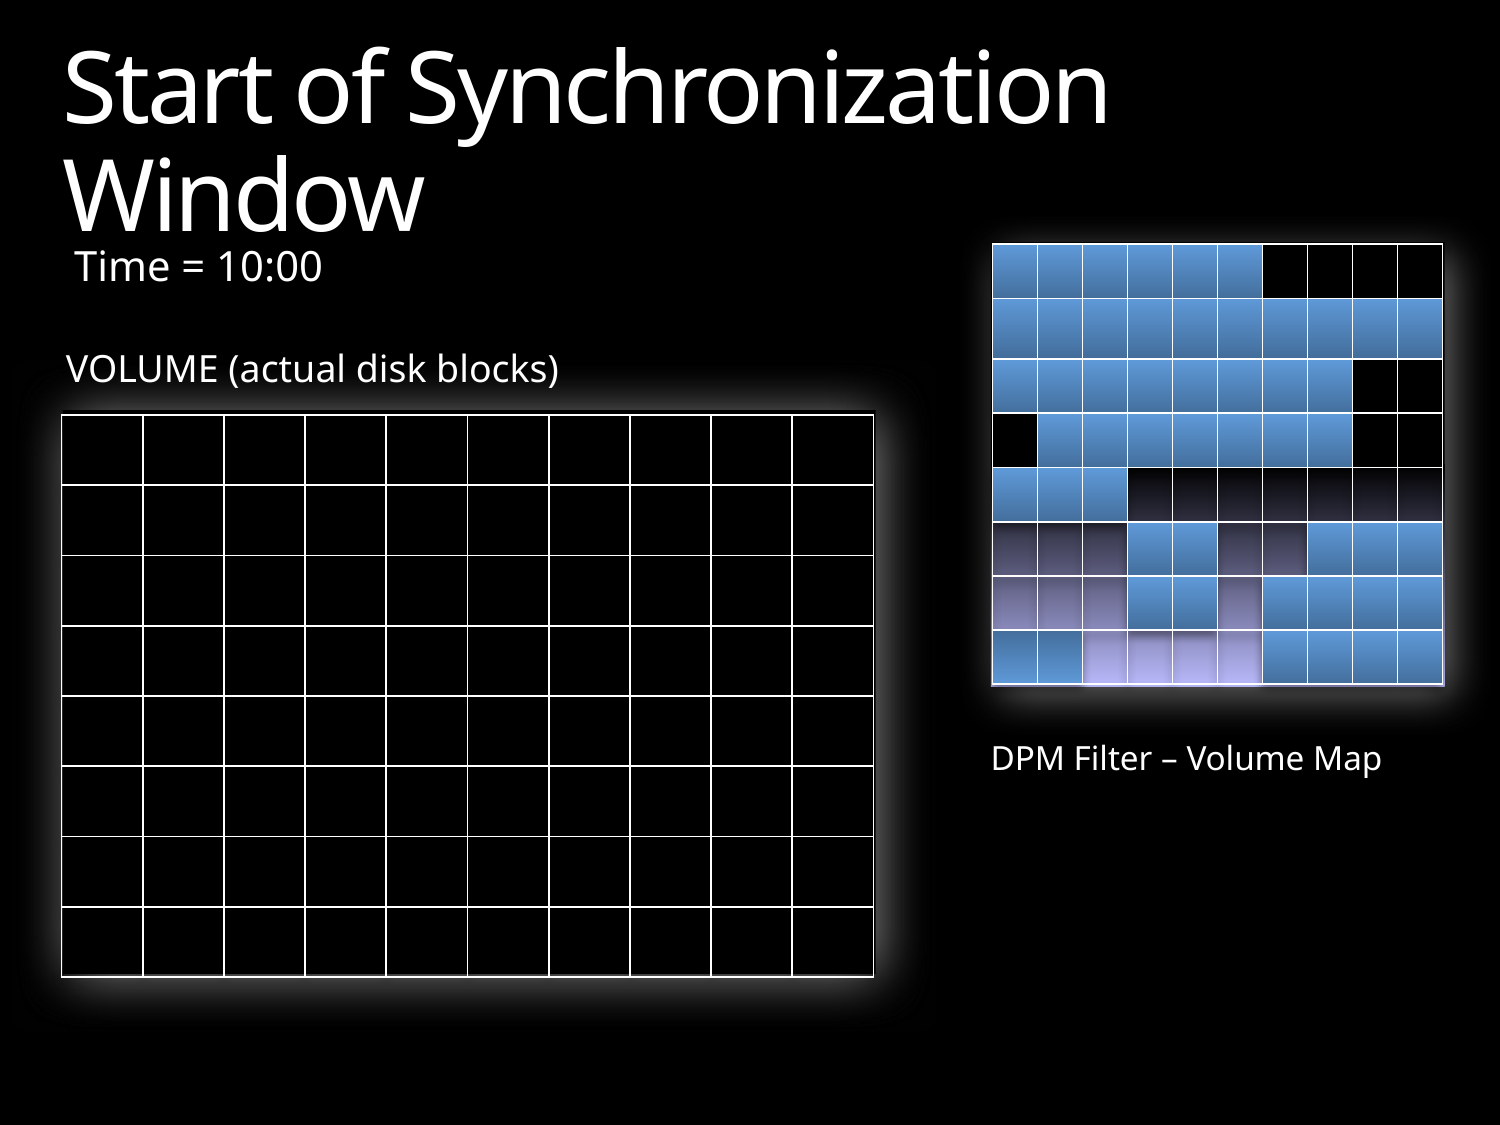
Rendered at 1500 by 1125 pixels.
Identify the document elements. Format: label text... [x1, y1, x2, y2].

table_cell [993, 414, 1037, 467]
table_cell [1398, 523, 1442, 575]
table_cell [550, 486, 629, 555]
table_cell [468, 837, 548, 906]
table_cell [62, 486, 142, 555]
table_cell [1083, 577, 1127, 629]
table_header [468, 416, 548, 484]
table_header [1308, 245, 1352, 298]
table_cell [144, 486, 223, 555]
table_cell [1398, 360, 1442, 412]
table_cell [1038, 523, 1082, 575]
table_cell [1173, 468, 1217, 521]
table_cell [993, 468, 1037, 521]
table_header [144, 416, 223, 484]
table_header [993, 245, 1037, 298]
table_cell [387, 767, 467, 836]
table_cell [225, 697, 304, 765]
table_cell [225, 486, 304, 555]
table_cell [62, 908, 142, 976]
table_cell [793, 627, 873, 695]
table_header [1353, 245, 1397, 298]
table_cell [1128, 360, 1172, 412]
table_cell [62, 556, 142, 625]
table_cell [1353, 299, 1397, 358]
table_header [1173, 245, 1217, 298]
text_box DPM Filter – Volume Map [975, 729, 1399, 784]
table_cell [306, 556, 385, 625]
table_cell [1308, 360, 1352, 412]
table_cell [306, 627, 385, 695]
table_cell [468, 767, 548, 836]
table_cell [1218, 523, 1262, 575]
table_cell [631, 627, 710, 695]
table_cell [387, 556, 467, 625]
table_header [1038, 245, 1082, 298]
table_cell [1263, 468, 1307, 521]
table_cell [550, 908, 629, 976]
table_header [631, 416, 710, 484]
table_cell [144, 556, 223, 625]
table_cell [550, 697, 629, 765]
table_cell [144, 837, 223, 906]
table_header [387, 416, 467, 484]
table_header [306, 416, 385, 484]
table_cell [1398, 577, 1442, 629]
table_cell [993, 360, 1037, 412]
table_cell [225, 627, 304, 695]
table_cell [712, 556, 791, 625]
table_cell [1083, 414, 1127, 467]
table_cell [1353, 631, 1397, 683]
table_cell [712, 486, 791, 555]
table_cell [993, 577, 1037, 629]
table_cell [550, 837, 629, 906]
table_cell [387, 837, 467, 906]
table_cell [1263, 414, 1307, 467]
table_cell [1218, 414, 1262, 467]
text_box Time = 10:00 [59, 232, 339, 297]
table_cell [1038, 631, 1082, 683]
table_cell [468, 697, 548, 765]
table_cell [225, 837, 304, 906]
table_cell [144, 697, 223, 765]
table_cell [387, 486, 467, 555]
table_cell [225, 767, 304, 836]
table_cell [1173, 299, 1217, 358]
table_cell [793, 556, 873, 625]
table_header [793, 416, 873, 484]
table_cell [1263, 631, 1307, 683]
table_cell [1173, 631, 1217, 683]
table_cell [1263, 360, 1307, 412]
table_cell [631, 697, 710, 765]
table_cell [1128, 523, 1172, 575]
table_cell [1308, 468, 1352, 521]
table_cell [631, 908, 710, 976]
text_box [62, 410, 876, 416]
table_cell [1038, 299, 1082, 358]
table_cell [1353, 414, 1397, 467]
table_cell [468, 908, 548, 976]
table_cell [306, 767, 385, 836]
table_cell [1083, 299, 1127, 358]
table_cell [712, 837, 791, 906]
table_cell [1173, 577, 1217, 629]
table_cell [1173, 414, 1217, 467]
table_cell [468, 556, 548, 625]
table_cell [631, 486, 710, 555]
table_cell [468, 486, 548, 555]
table_cell [631, 767, 710, 836]
table_cell [993, 523, 1037, 575]
table_cell [1353, 360, 1397, 412]
table_cell [1083, 523, 1127, 575]
table_cell [1308, 414, 1352, 467]
table_cell [1308, 523, 1352, 575]
table_cell [1128, 468, 1172, 521]
table_cell [1398, 631, 1442, 683]
table_cell [62, 627, 142, 695]
table_cell [144, 908, 223, 976]
table_header [550, 416, 629, 484]
table_cell [1173, 360, 1217, 412]
table_cell [712, 627, 791, 695]
table_cell [1218, 468, 1262, 521]
table_cell [1398, 299, 1442, 358]
table_cell [306, 486, 385, 555]
table_header [225, 416, 304, 484]
table_cell [1398, 468, 1442, 521]
table_cell [712, 908, 791, 976]
table_cell [1308, 299, 1352, 358]
table_cell [793, 837, 873, 906]
table_cell [1038, 468, 1082, 521]
table_cell [1083, 360, 1127, 412]
table_header [1128, 245, 1172, 298]
table_cell [62, 697, 142, 765]
table_header [1263, 245, 1307, 298]
table_cell [1218, 299, 1262, 358]
table_cell [62, 837, 142, 906]
table_cell [62, 767, 142, 836]
table_cell [1218, 631, 1262, 683]
table_header [1398, 245, 1442, 298]
table_cell [1128, 577, 1172, 629]
table_cell [1083, 631, 1127, 683]
table_cell [1218, 577, 1262, 629]
table_cell [793, 486, 873, 555]
table_cell [225, 556, 304, 625]
table_header [62, 416, 142, 484]
title Start of Synchronization Window [62, 37, 1438, 147]
table_cell [306, 837, 385, 906]
table_cell [1263, 299, 1307, 358]
table_cell [993, 299, 1037, 358]
table_cell [306, 908, 385, 976]
table_cell [468, 627, 548, 695]
table_cell [793, 908, 873, 976]
table_cell [793, 697, 873, 765]
table_cell [1263, 523, 1307, 575]
table_cell [712, 767, 791, 836]
table_cell [387, 627, 467, 695]
table_cell [1353, 468, 1397, 521]
table_cell [1308, 631, 1352, 683]
table_cell [1263, 577, 1307, 629]
table_cell [993, 631, 1037, 683]
table_header [1083, 245, 1127, 298]
table_cell [1083, 468, 1127, 521]
table_cell [712, 697, 791, 765]
table_cell [1038, 360, 1082, 412]
table_cell [631, 556, 710, 625]
table_cell [1353, 577, 1397, 629]
table_cell [631, 837, 710, 906]
table_cell [1128, 631, 1172, 683]
table_cell [306, 697, 385, 765]
table_cell [1308, 577, 1352, 629]
table_cell [144, 767, 223, 836]
table_cell [1038, 577, 1082, 629]
table_cell [387, 697, 467, 765]
table_cell [1353, 523, 1397, 575]
table_cell [144, 627, 223, 695]
table_cell [1128, 414, 1172, 467]
table_cell [225, 908, 304, 976]
table_header [1218, 245, 1262, 298]
table_cell [1038, 414, 1082, 467]
table_cell [1398, 414, 1442, 467]
table_cell [1173, 523, 1217, 575]
text_box VOLUME (actual disk blocks) [50, 337, 575, 398]
table_cell [1128, 299, 1172, 358]
table_cell [550, 627, 629, 695]
table_header [712, 416, 791, 484]
table_cell [550, 556, 629, 625]
table_cell [793, 767, 873, 836]
table_cell [1218, 360, 1262, 412]
table_cell [550, 767, 629, 836]
table_cell [387, 908, 467, 976]
